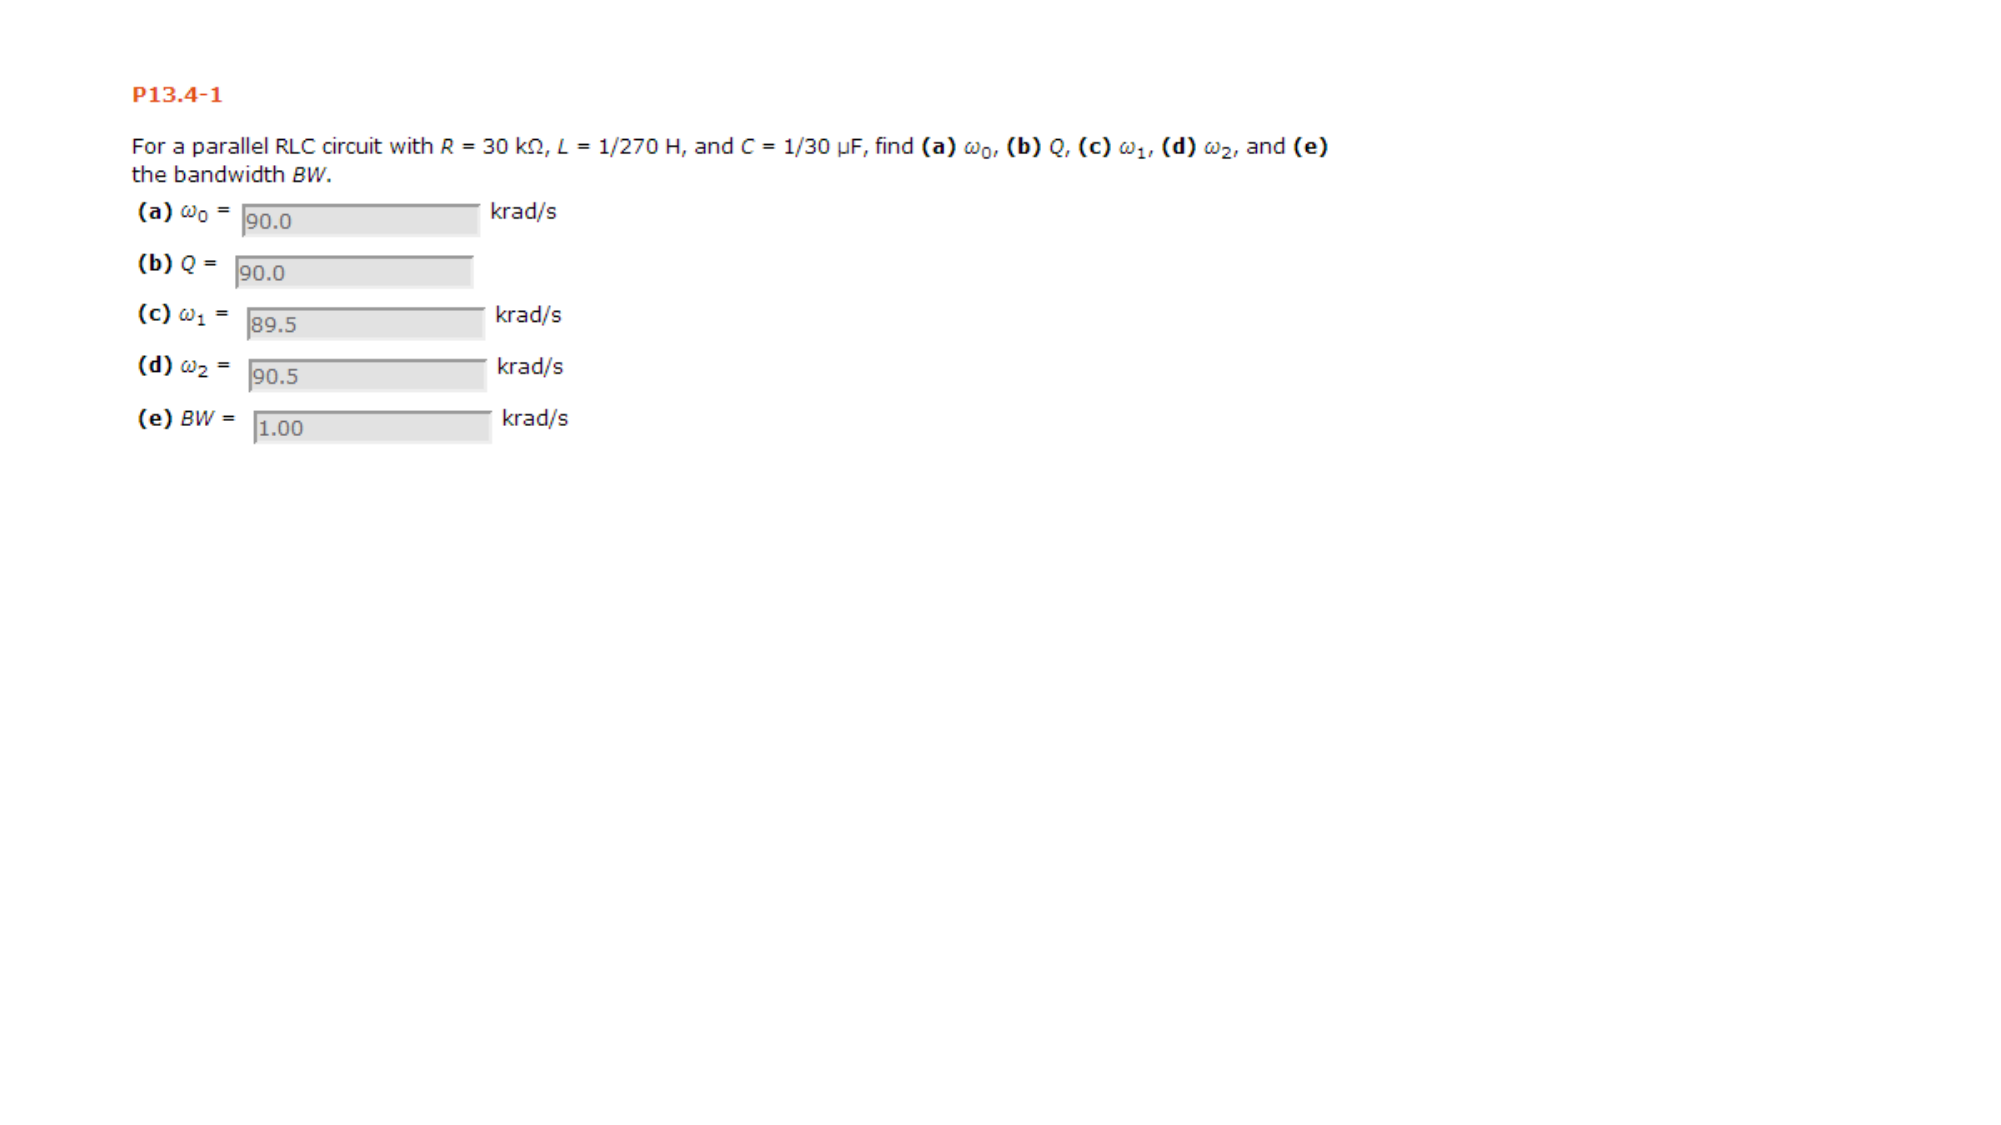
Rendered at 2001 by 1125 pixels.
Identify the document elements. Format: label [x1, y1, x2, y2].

picture [124, 74, 1346, 457]
